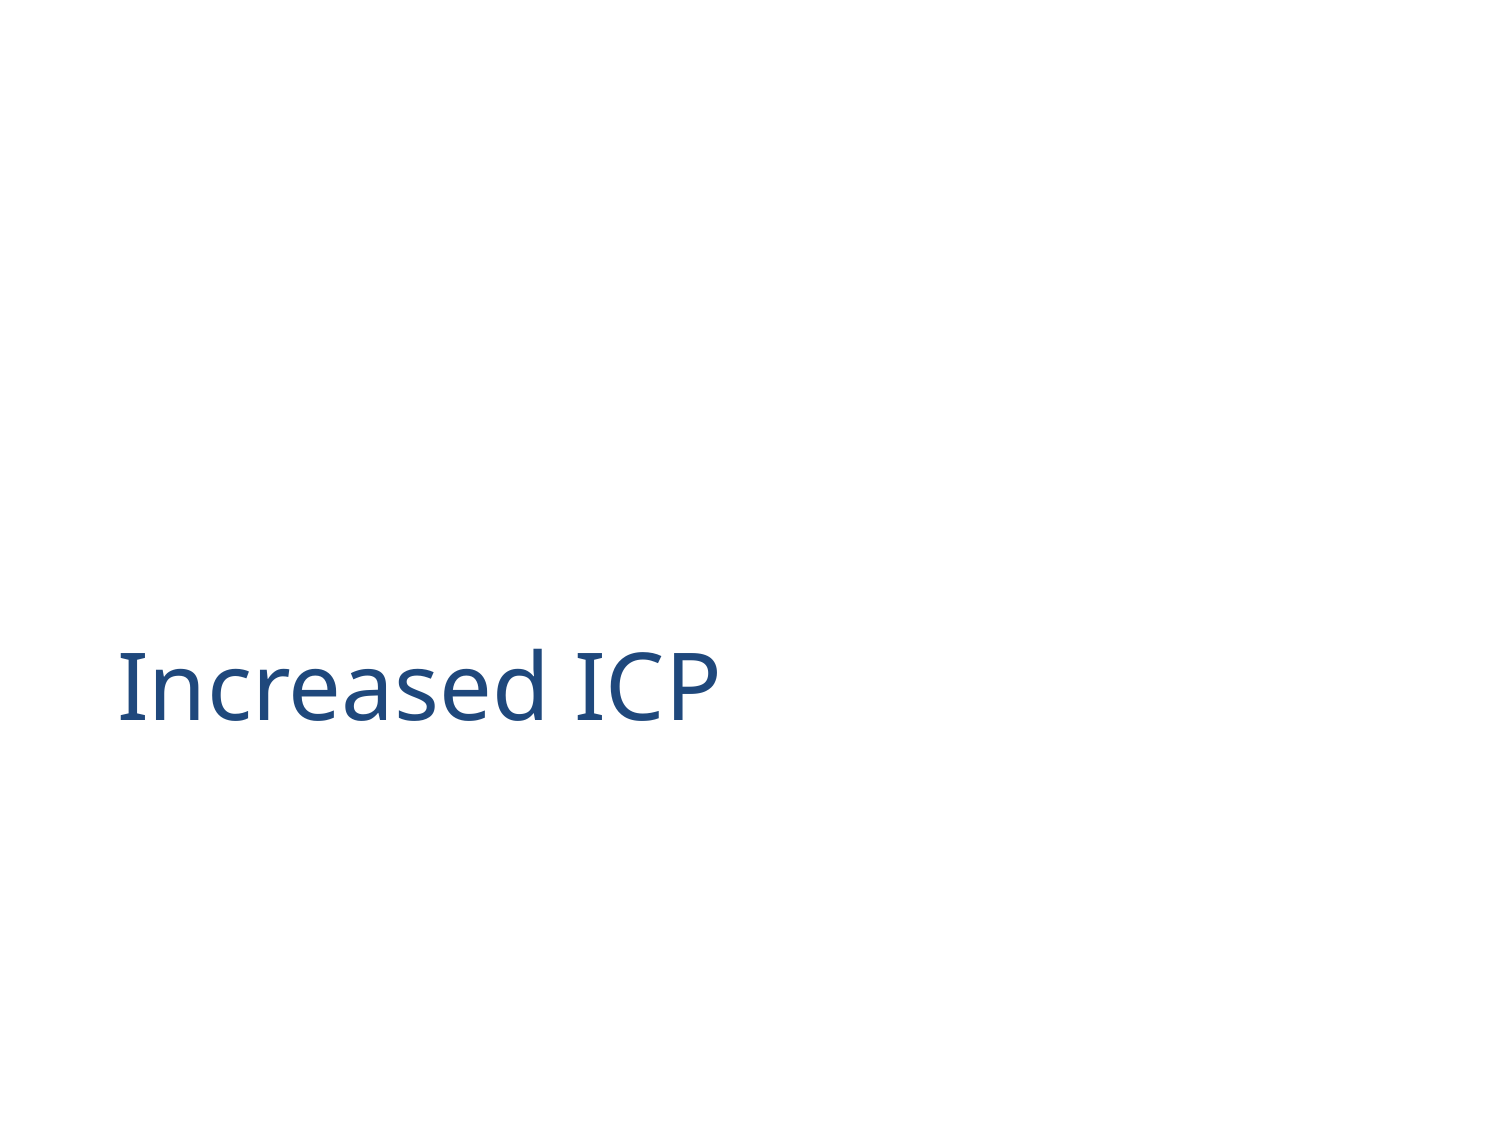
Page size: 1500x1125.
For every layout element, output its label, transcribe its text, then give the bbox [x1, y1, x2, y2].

title Increased ICP [102, 280, 1397, 749]
